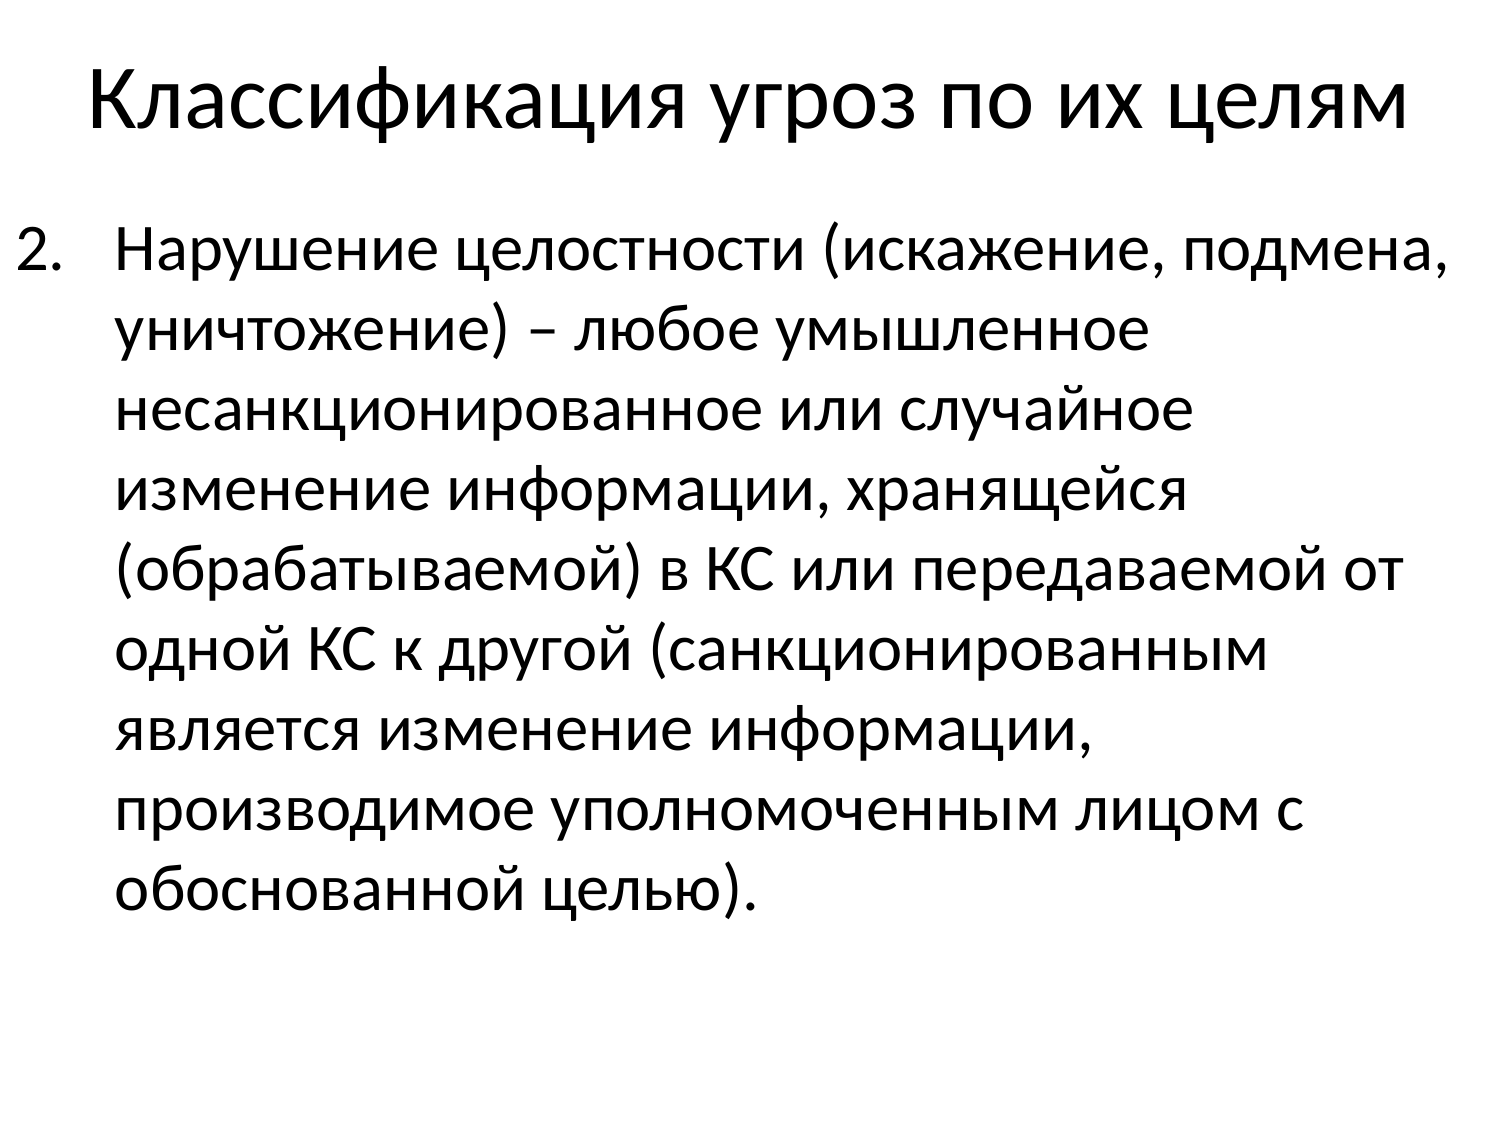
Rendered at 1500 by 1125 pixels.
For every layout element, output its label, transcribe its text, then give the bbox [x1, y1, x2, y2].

title Классификация угроз по их целям [0, 0, 1500, 185]
list Нарушение целостности (искажение, подмена, уничтожение) – любое умышленное несанкционированное или случайное изменение информации, хранящейся (обрабатываемой) в КС или передаваемой от одной КС к другой (санкционированным является изменение информации, производимое уполномоченным лицом с обоснованной целью). [0, 196, 1500, 1125]
